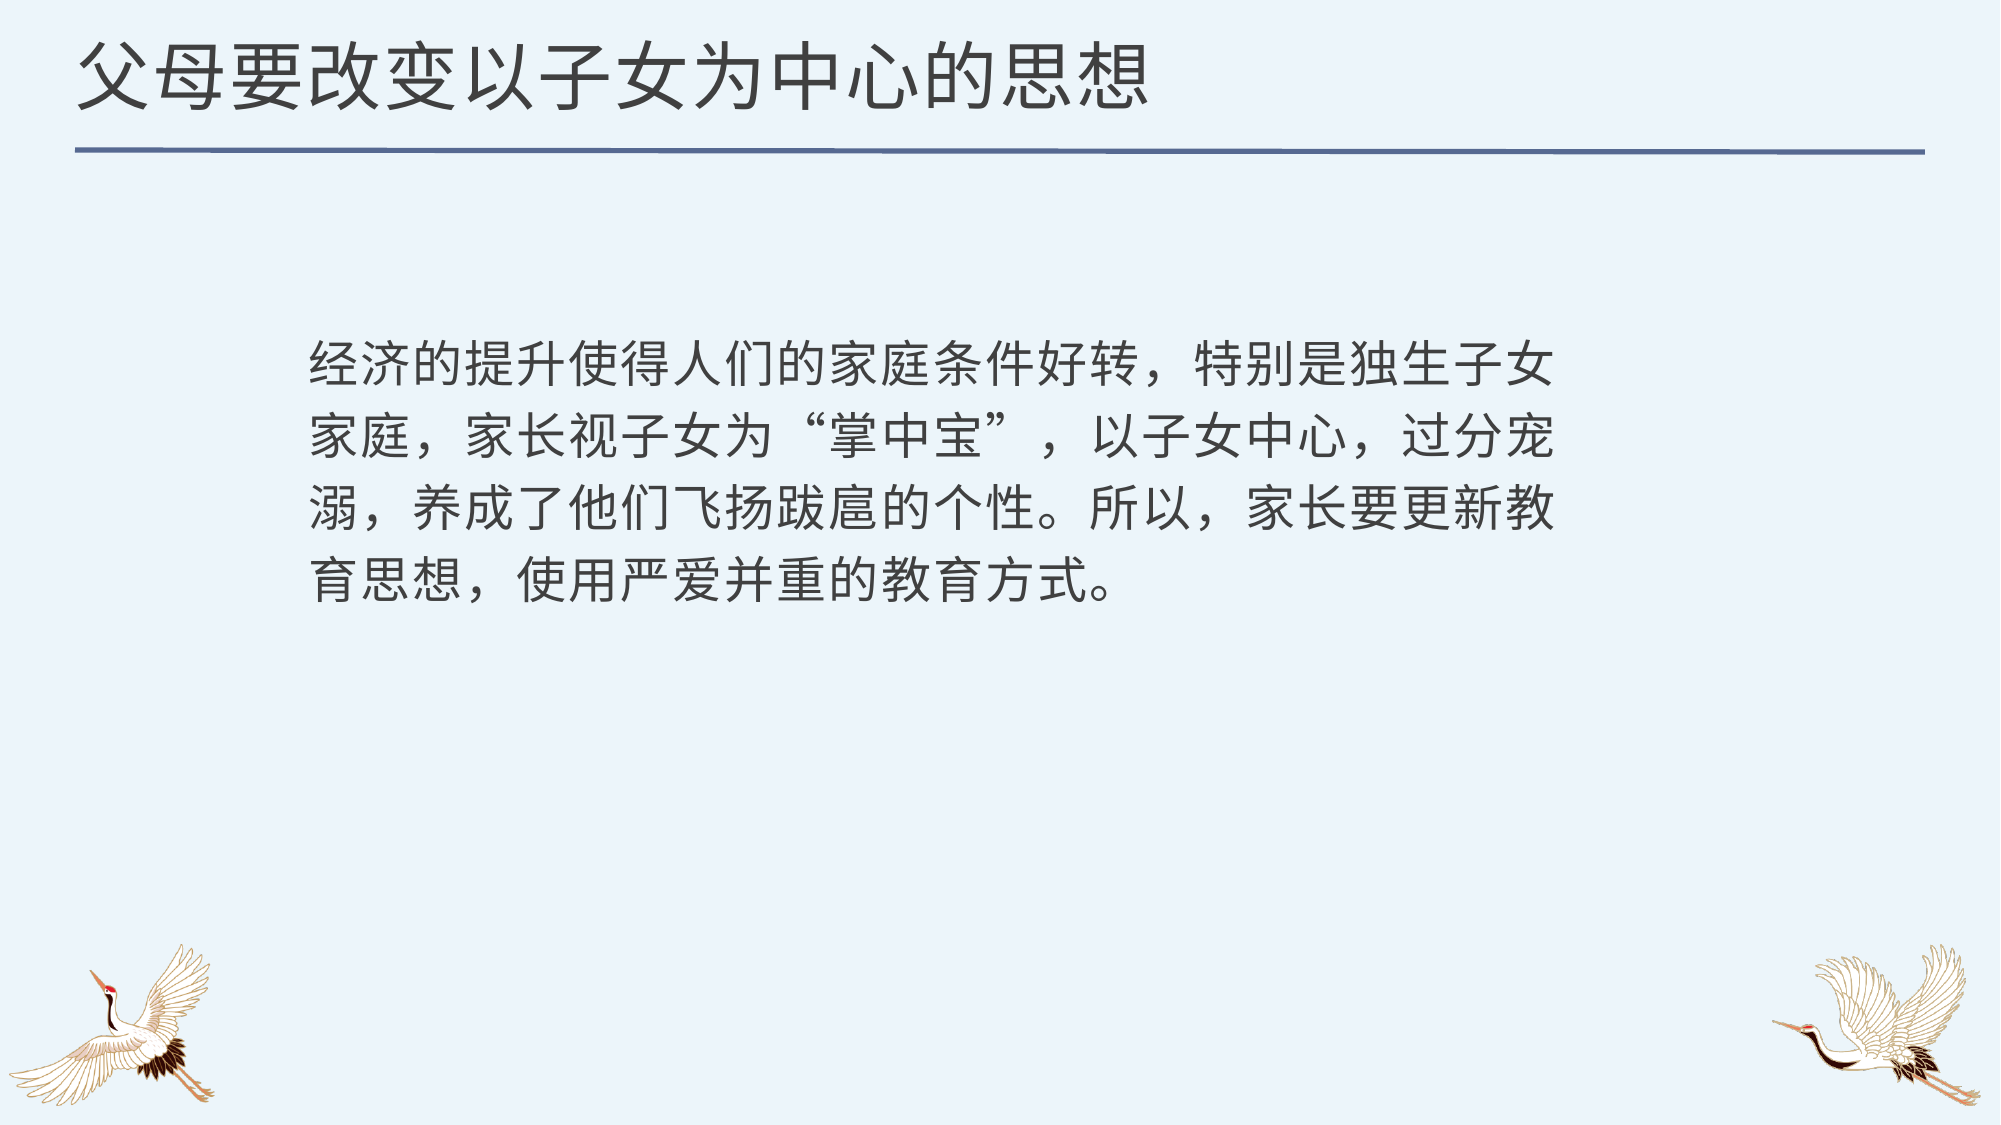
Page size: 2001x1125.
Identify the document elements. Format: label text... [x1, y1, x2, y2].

text_box 父母要改变以子女为中心的思想 [75, 24, 1925, 125]
text_box 经济的提升使得人们的家庭条件好转，特别是独生子女家庭，家长视子女为“掌中宝”，以子女中心，过分宠溺，养成了他们飞扬跋扈的个性。所以，家长要更新教育思想，使用严爱并重的教育方式。 [297, 198, 1601, 730]
picture [1772, 944, 1981, 1106]
picture [9, 944, 215, 1106]
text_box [74, 149, 1925, 153]
